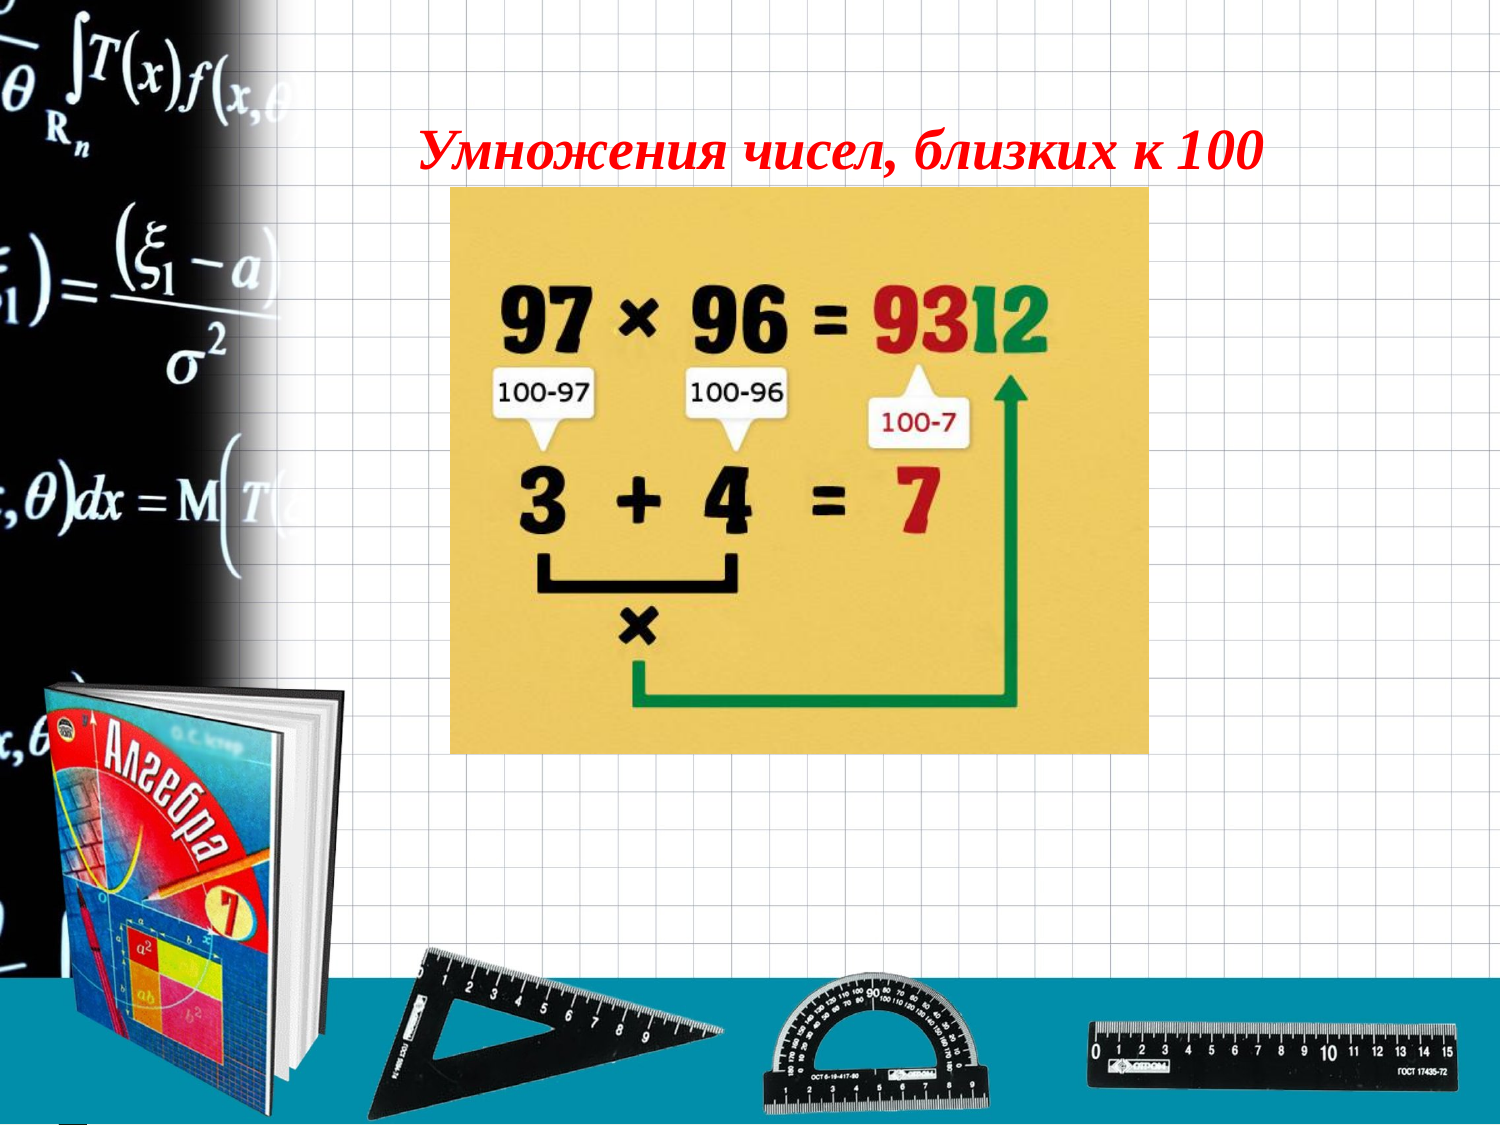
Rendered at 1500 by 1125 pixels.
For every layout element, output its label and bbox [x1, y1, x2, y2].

list [449, 187, 1149, 754]
picture [0, 0, 1500, 1124]
